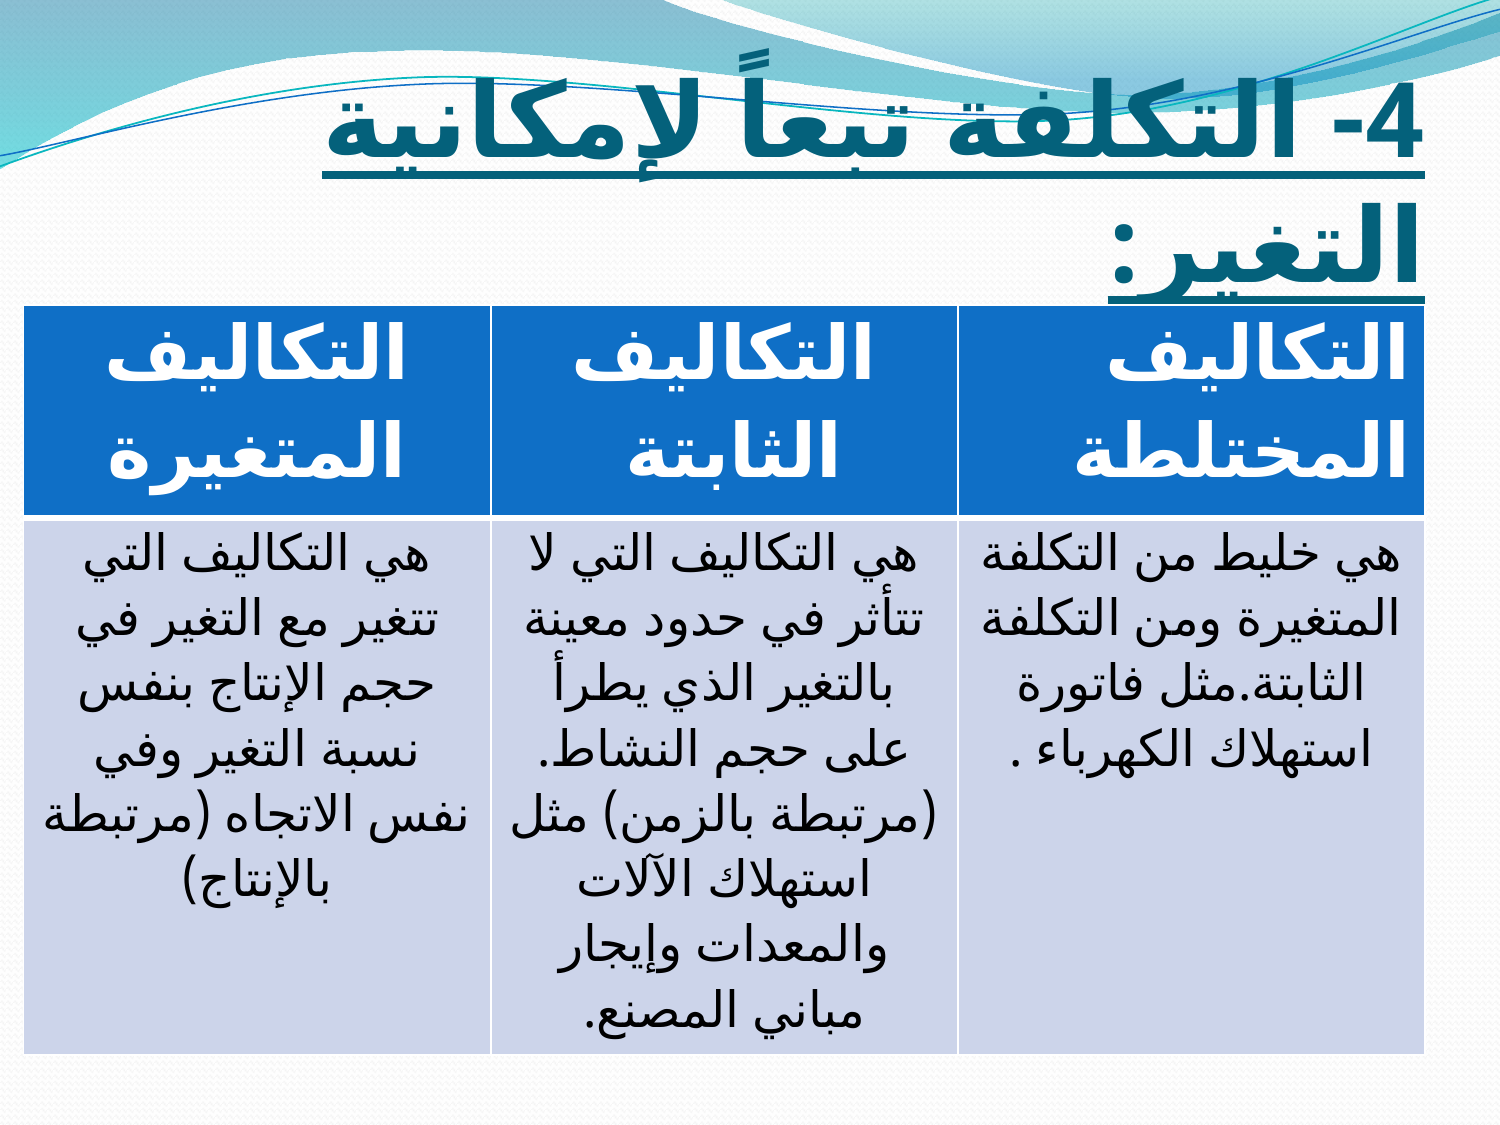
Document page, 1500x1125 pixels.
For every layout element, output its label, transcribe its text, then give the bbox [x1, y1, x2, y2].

table_header التكاليف الثابتة [492, 306, 957, 515]
table_header التكاليف المتغيرة [24, 306, 490, 515]
title 4- التكلفة تبعاً لإمكانية التغير: [75, 115, 1425, 303]
table_cell هي التكاليف التي لا تتأثر في حدود معينة بالتغير الذي يطرأ على حجم النشاط.(مرتبطة بالزمن) مثل استهلاك الآلات والمعدات وإيجار مباني المصنع. [492, 521, 957, 1054]
table_cell هي خليط من التكلفة المتغيرة ومن التكلفة الثابتة.مثل فاتورة استهلاك الكهرباء . [959, 521, 1424, 1054]
table_cell هي التكاليف التي تتغير مع التغير في حجم الإنتاج بنفس نسبة التغير وفي نفس الاتجاه (مرتبطة بالإنتاج) [24, 521, 490, 1054]
table_header التكاليف المختلطة [959, 306, 1424, 515]
